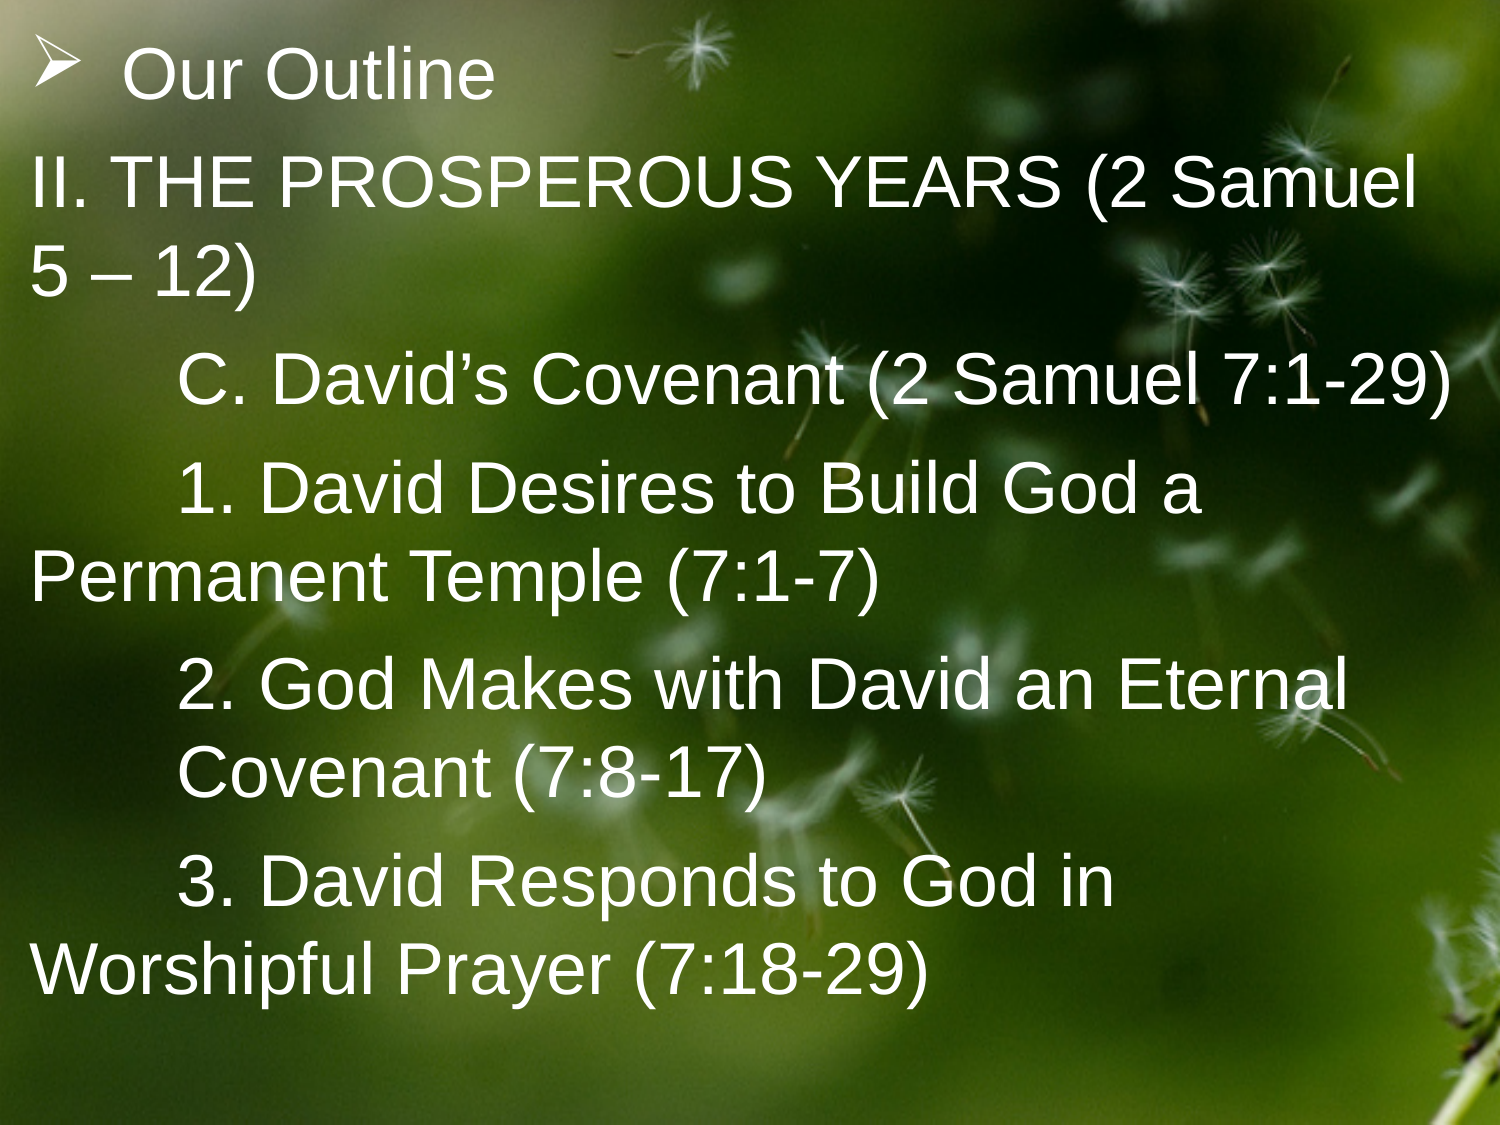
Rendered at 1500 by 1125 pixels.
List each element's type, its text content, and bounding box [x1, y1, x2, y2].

picture [0, 0, 1500, 1125]
subtitle Our Outline II. THE PROSPEROUS YEARS (2 Samuel 5 – 12) C. David’s Covenant (2 Samuel 7:1-29) 1. David Desires to Build God a Permanent Temple (7:1-7) 2. God Makes with David an Eternal Covenant (7:8-17) 3. David Responds to God in Worshipful Prayer (7:18-29) [14, 18, 1486, 1108]
